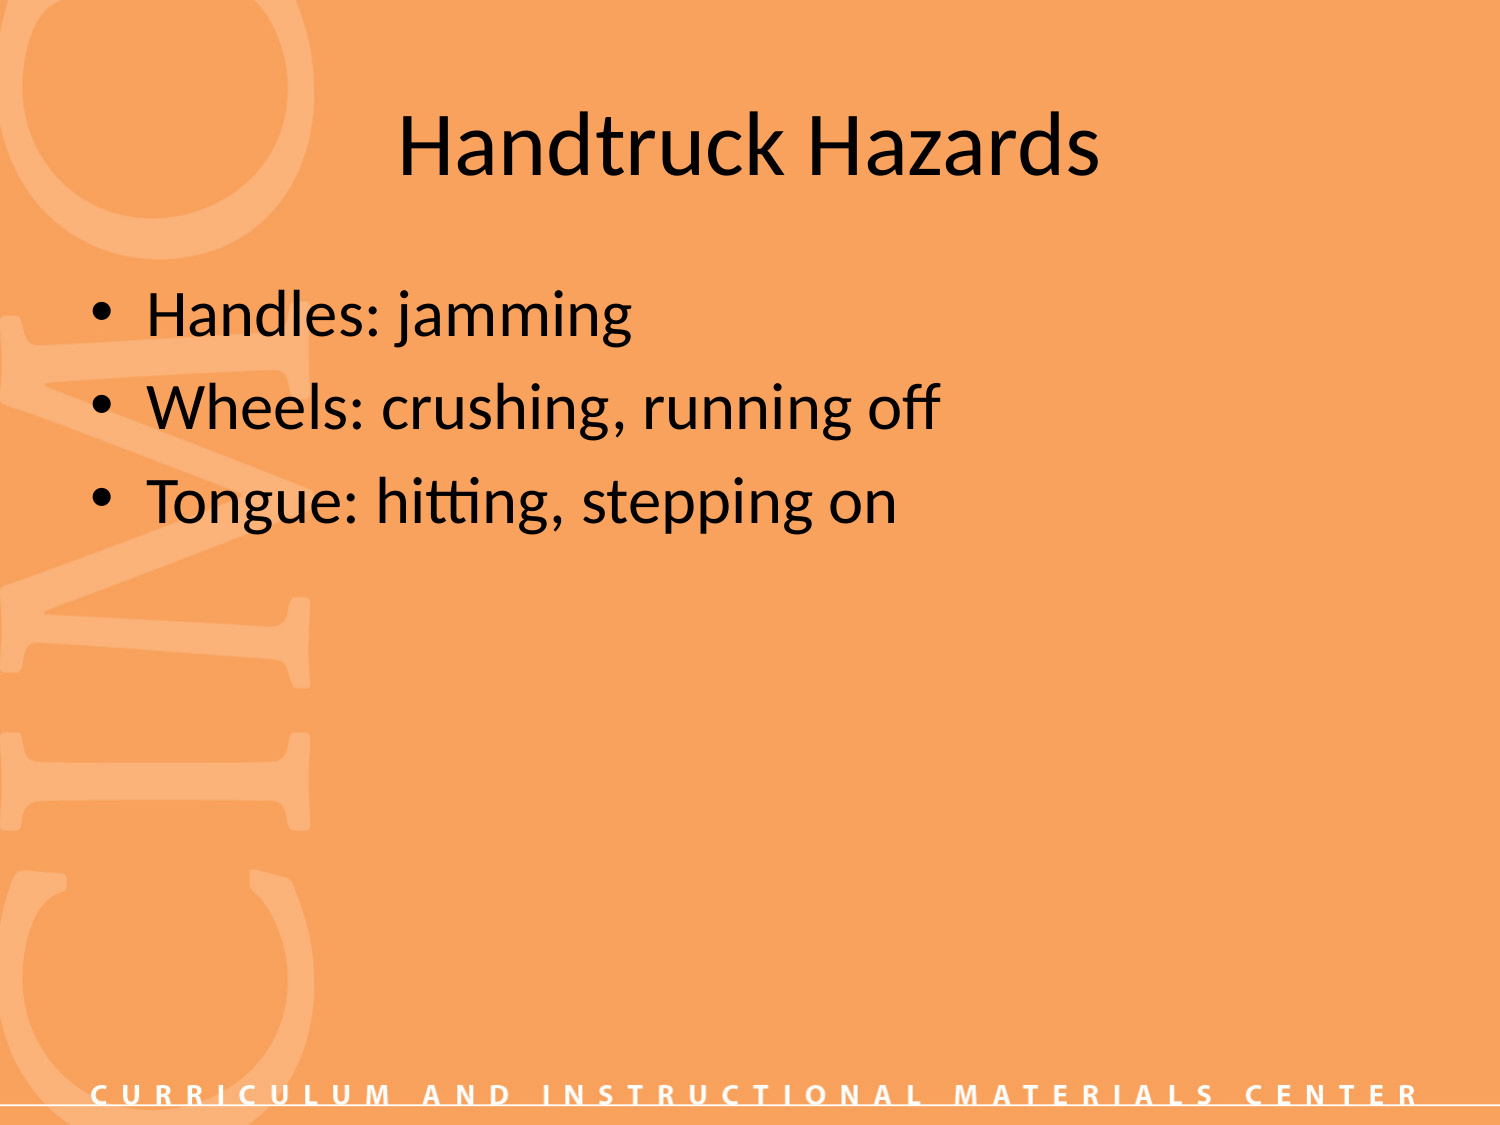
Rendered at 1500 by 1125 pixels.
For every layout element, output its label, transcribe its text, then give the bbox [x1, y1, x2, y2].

list Handles: jamming Wheels: crushing, running off Tongue: hitting, stepping on [75, 262, 1425, 1005]
picture [0, 0, 1500, 1125]
title Handtruck Hazards [75, 45, 1425, 233]
